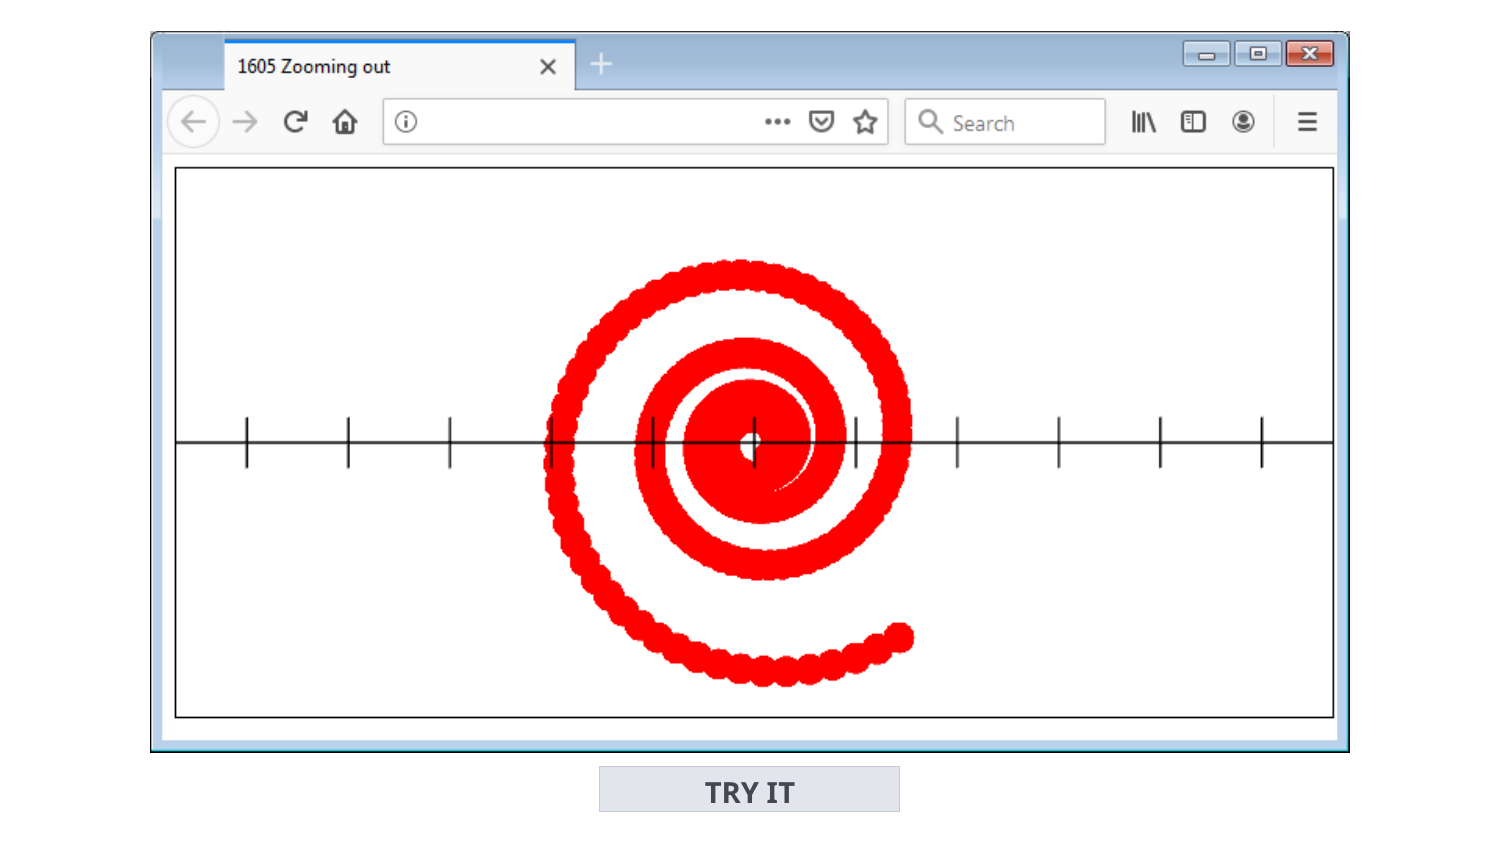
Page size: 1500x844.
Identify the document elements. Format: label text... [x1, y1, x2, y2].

picture [149, 31, 1351, 753]
text_box TRY IT [599, 766, 900, 812]
